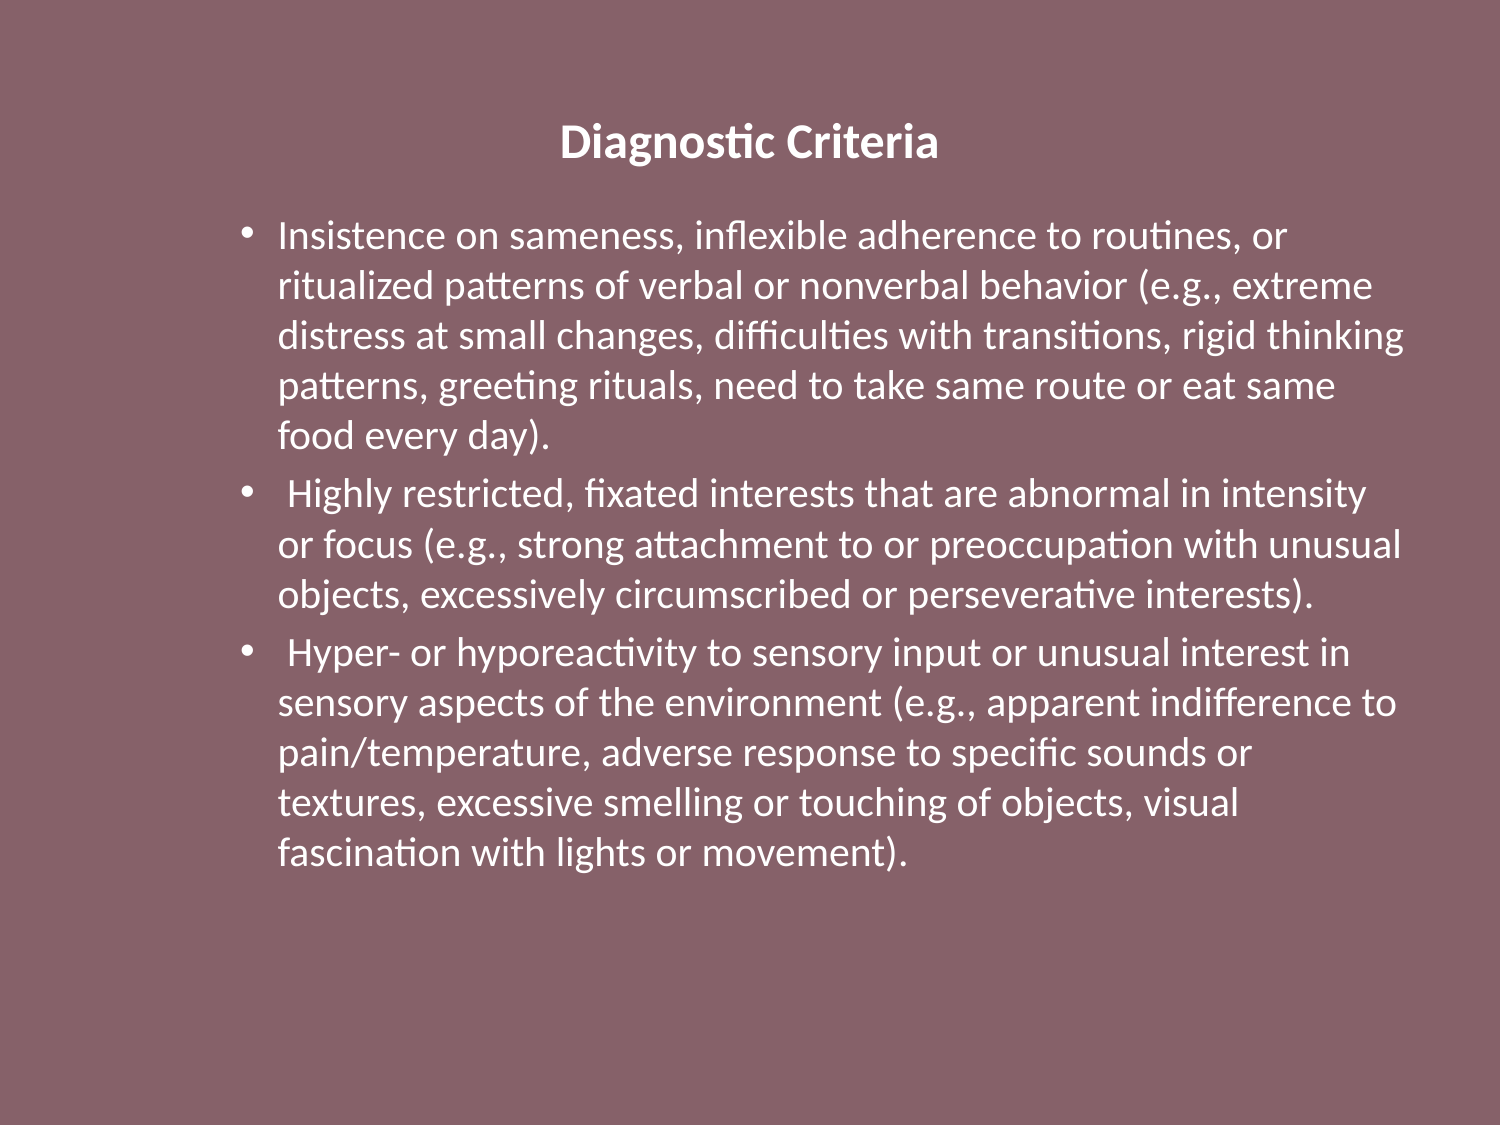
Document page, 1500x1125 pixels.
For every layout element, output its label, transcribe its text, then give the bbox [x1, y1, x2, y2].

list Insistence on sameness, inflexible adherence to routines, or ritualized patterns of verbal or nonverbal behavior (e.g., extreme distress at small changes, difficulties with transitions, rigid thinking patterns, greeting rituals, need to take same route or eat same food every day). Highly restricted, fixated interests that are abnormal in intensity or focus (e.g., strong attachment to or preoccupation with unusual objects, excessively circumscribed or perseverative interests). Hyper- or hyporeactivity to sensory input or unusual interest in sensory aspects of the environment (e.g., apparent indifference to pain/temperature, adverse response to specific sounds or textures, excessive smelling or touching of objects, visual fascination with lights or movement). [75, 200, 1425, 943]
title Diagnostic Criteria [75, 45, 1425, 200]
